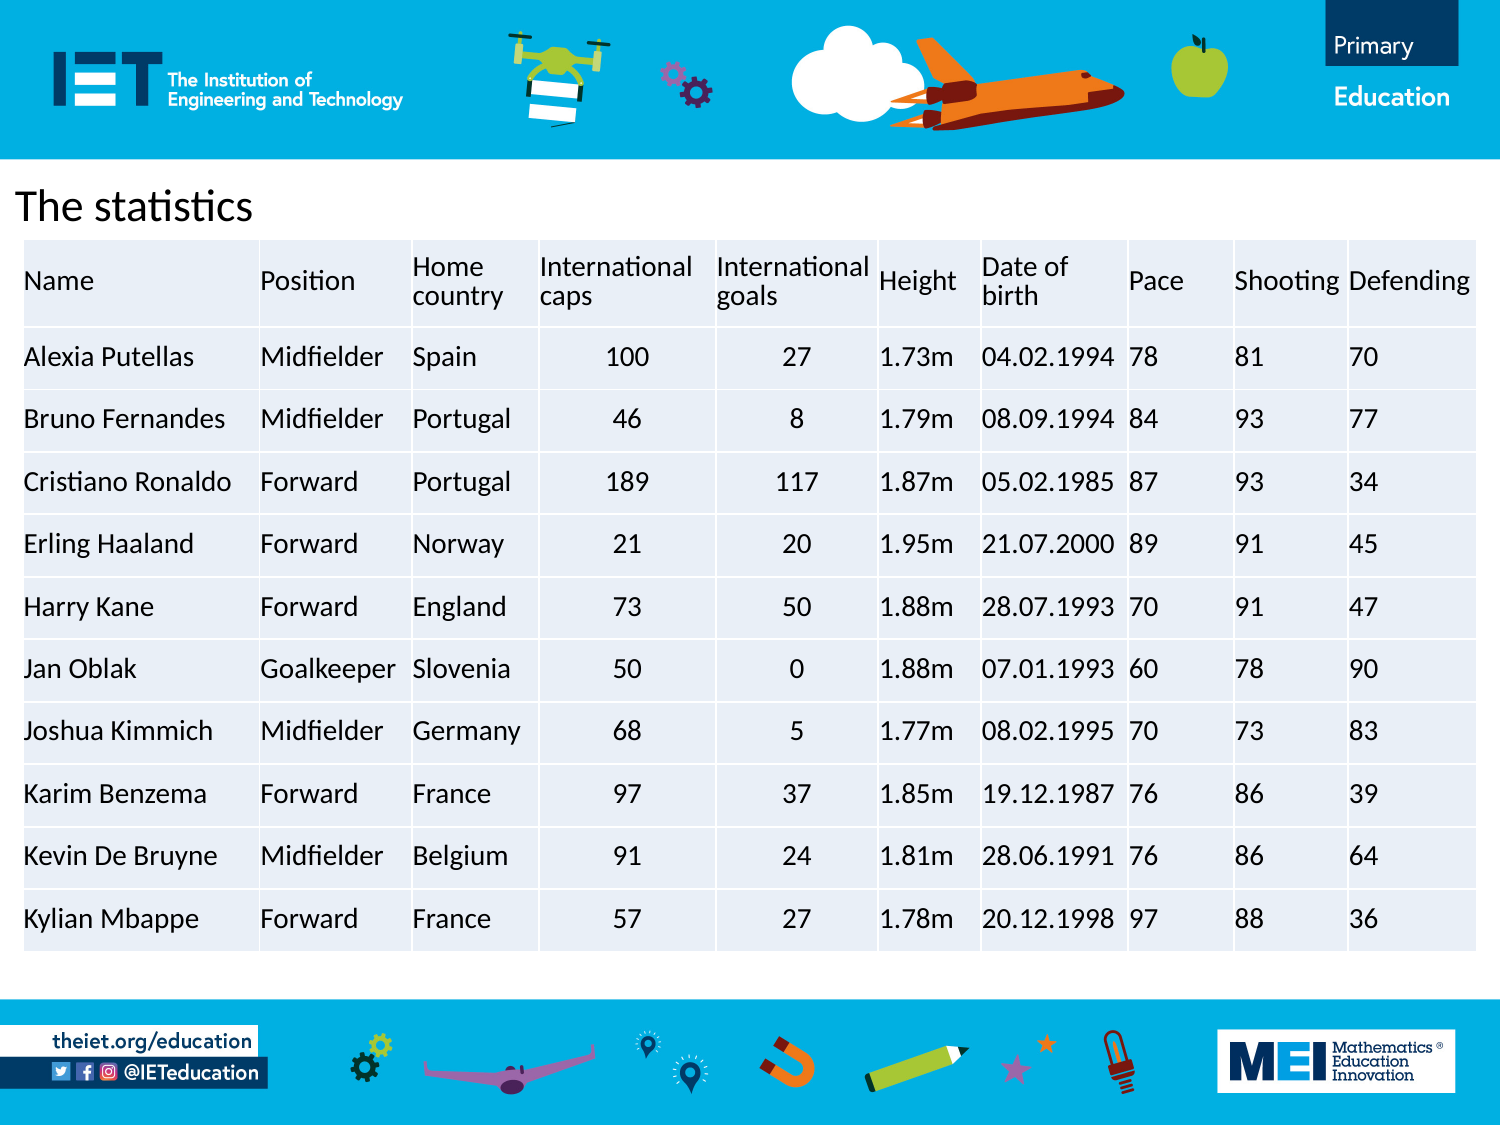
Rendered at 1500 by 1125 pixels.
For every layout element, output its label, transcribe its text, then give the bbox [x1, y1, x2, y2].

table_cell 20.12.1998 [982, 890, 1127, 951]
picture [1172, 39, 1227, 97]
picture [1336, 87, 1346, 105]
table_cell 0 [717, 640, 877, 701]
table_cell 04.02.1994 [982, 328, 1127, 389]
table_cell 97 [1129, 890, 1233, 951]
picture [424, 1045, 595, 1094]
table_cell Portugal [413, 453, 538, 513]
picture [271, 78, 277, 86]
table_cell Erling Haaland [24, 515, 259, 576]
table_cell 24 [717, 828, 877, 888]
picture [866, 1047, 966, 1091]
table_cell Spain [413, 328, 538, 389]
table_cell 20 [717, 515, 877, 576]
picture [1405, 90, 1414, 105]
table_cell 1.81m [879, 828, 980, 888]
table_cell Cristiano Ronaldo [24, 453, 259, 513]
table_cell 64 [1349, 828, 1476, 888]
table_cell 27 [717, 328, 877, 389]
table_cell 70 [1349, 328, 1476, 389]
table_cell 78 [1129, 328, 1233, 389]
table_header Defending [1349, 240, 1476, 326]
picture [661, 62, 685, 85]
table_cell 73 [540, 578, 715, 638]
table_cell 93 [1235, 390, 1347, 451]
table_cell Midfielder [260, 328, 411, 389]
picture [761, 1038, 814, 1087]
picture [76, 53, 114, 63]
table_cell 21.07.2000 [982, 515, 1127, 576]
table_cell 28.06.1991 [982, 828, 1127, 888]
picture [792, 26, 1124, 130]
picture [123, 53, 161, 105]
picture [237, 75, 266, 86]
table_cell 36 [1349, 890, 1476, 951]
table_cell 77 [1349, 390, 1476, 451]
picture [280, 77, 287, 86]
table_cell Slovenia [413, 640, 538, 701]
table_cell 21 [540, 515, 715, 576]
picture [273, 97, 281, 105]
table_cell 97 [540, 765, 715, 826]
table_cell 50 [540, 640, 715, 701]
table_header Height [879, 240, 980, 326]
table_cell 1.88m [879, 640, 980, 701]
picture [75, 73, 115, 84]
table_cell 86 [1235, 765, 1347, 826]
table_cell 189 [540, 453, 715, 513]
table_cell 1.95m [879, 515, 980, 576]
table_cell 45 [1349, 515, 1476, 576]
picture [1120, 1080, 1131, 1084]
table_cell Jan Oblak [24, 640, 259, 701]
picture [55, 53, 65, 105]
picture [1193, 36, 1200, 45]
table_cell 1.85m [879, 765, 980, 826]
table_cell Goalkeeper [260, 640, 411, 701]
picture [210, 78, 218, 86]
table_cell 28.07.1993 [982, 578, 1127, 638]
picture [310, 93, 324, 105]
picture [680, 77, 712, 107]
picture [681, 1064, 699, 1089]
table_cell 93 [1235, 453, 1347, 513]
table_cell 88 [1235, 890, 1347, 951]
table_cell Kevin De Bruyne [24, 828, 259, 888]
picture [1349, 86, 1361, 105]
table_cell 1.78m [879, 890, 980, 951]
picture [337, 92, 344, 105]
picture [0, 1026, 266, 1087]
table_cell France [413, 890, 538, 951]
picture [1105, 1031, 1133, 1074]
picture [205, 97, 212, 105]
picture [1365, 94, 1375, 105]
picture [1379, 93, 1389, 105]
table_cell 05.02.1985 [982, 453, 1127, 513]
picture [1327, 0, 1457, 65]
table_header Home country [413, 240, 538, 326]
table_cell 34 [1349, 453, 1476, 513]
picture [1218, 1030, 1455, 1092]
table_cell 90 [1349, 640, 1476, 701]
table_cell Midfielder [260, 703, 411, 763]
table_cell 5 [717, 703, 877, 763]
picture [394, 99, 401, 110]
picture [1394, 93, 1403, 105]
picture [257, 97, 265, 109]
table_header Name [24, 240, 259, 326]
table_cell 73 [1235, 703, 1347, 763]
table_cell 84 [1129, 390, 1233, 451]
table_cell 1.79m [879, 390, 980, 451]
table_cell 1.88m [879, 578, 980, 638]
picture [229, 75, 234, 86]
picture [75, 94, 115, 105]
table_cell Norway [413, 515, 538, 576]
table_header Shooting [1235, 240, 1347, 326]
table_cell 87 [1129, 453, 1233, 513]
picture [1039, 1036, 1054, 1051]
table_cell 1.87m [879, 453, 980, 513]
table_header International caps [540, 240, 715, 326]
picture [529, 105, 576, 122]
table_cell Harry Kane [24, 578, 259, 638]
table_cell Belgium [413, 828, 538, 888]
table_cell 117 [717, 453, 877, 513]
table_cell 76 [1129, 765, 1233, 826]
table_cell 8 [717, 390, 877, 451]
table_cell 78 [1235, 640, 1347, 701]
table_cell 91 [540, 828, 715, 888]
picture [169, 93, 177, 105]
table_cell Midfielder [260, 390, 411, 451]
table_cell 19.12.1987 [982, 765, 1127, 826]
picture [168, 72, 186, 86]
picture [306, 72, 311, 86]
table_cell Kylian Mbappe [24, 890, 259, 951]
table_header Position [260, 240, 411, 326]
table_cell France [413, 765, 538, 826]
table_cell 57 [540, 890, 715, 951]
table_cell 76 [1129, 828, 1233, 888]
table_cell 81 [1235, 328, 1347, 389]
picture [1392, 98, 1398, 105]
table_header Pace [1129, 240, 1233, 326]
table_header Date of birth [982, 240, 1127, 326]
picture [1003, 1056, 1030, 1083]
table_cell 08.09.1994 [982, 390, 1127, 451]
table_cell 86 [1235, 828, 1347, 888]
table_cell 91 [1235, 578, 1347, 638]
table_cell 68 [540, 703, 715, 763]
table_cell Forward [260, 453, 411, 513]
picture [370, 1034, 391, 1056]
picture [1422, 93, 1435, 105]
picture [352, 1053, 378, 1081]
table_cell Bruno Fernandes [24, 390, 259, 451]
picture [284, 92, 302, 105]
table_cell Germany [413, 703, 538, 763]
table_cell 27 [717, 890, 877, 951]
table_cell 50 [717, 578, 877, 638]
table_cell 91 [1235, 515, 1347, 576]
table_cell 89 [1129, 515, 1233, 576]
table_cell Portugal [413, 390, 538, 451]
table_cell 100 [540, 328, 715, 389]
table_cell 60 [1129, 640, 1233, 701]
table_cell Joshua Kimmich [24, 703, 259, 763]
table_cell 1.73m [879, 328, 980, 389]
table_cell 47 [1349, 578, 1476, 638]
table_cell Forward [260, 765, 411, 826]
text_box The statistics [0, 168, 504, 238]
table_cell Forward [260, 578, 411, 638]
picture [1438, 93, 1448, 105]
table_cell 83 [1349, 703, 1476, 763]
table_cell Alexia Putellas [24, 328, 259, 389]
table_cell 07.01.1993 [982, 640, 1127, 701]
picture [0, 160, 1500, 999]
table_header International goals [717, 240, 877, 326]
table_cell Karim Benzema [24, 765, 259, 826]
picture [1113, 1072, 1134, 1080]
table_cell 08.02.1995 [982, 703, 1127, 763]
picture [180, 97, 198, 110]
picture [1122, 1089, 1133, 1093]
picture [189, 77, 197, 85]
table_cell 37 [717, 765, 877, 826]
picture [217, 97, 240, 105]
table_cell 70 [1129, 703, 1233, 763]
picture [510, 32, 609, 101]
table_cell England [413, 578, 538, 638]
table_cell 1.77m [879, 703, 980, 763]
table_cell Forward [260, 890, 411, 951]
picture [642, 1037, 654, 1054]
table_cell 46 [540, 390, 715, 451]
picture [347, 92, 391, 107]
picture [247, 97, 254, 105]
table_cell 39 [1349, 765, 1476, 826]
table_cell 70 [1129, 578, 1233, 638]
table_cell Midfielder [260, 828, 411, 888]
table_cell Forward [260, 515, 411, 576]
